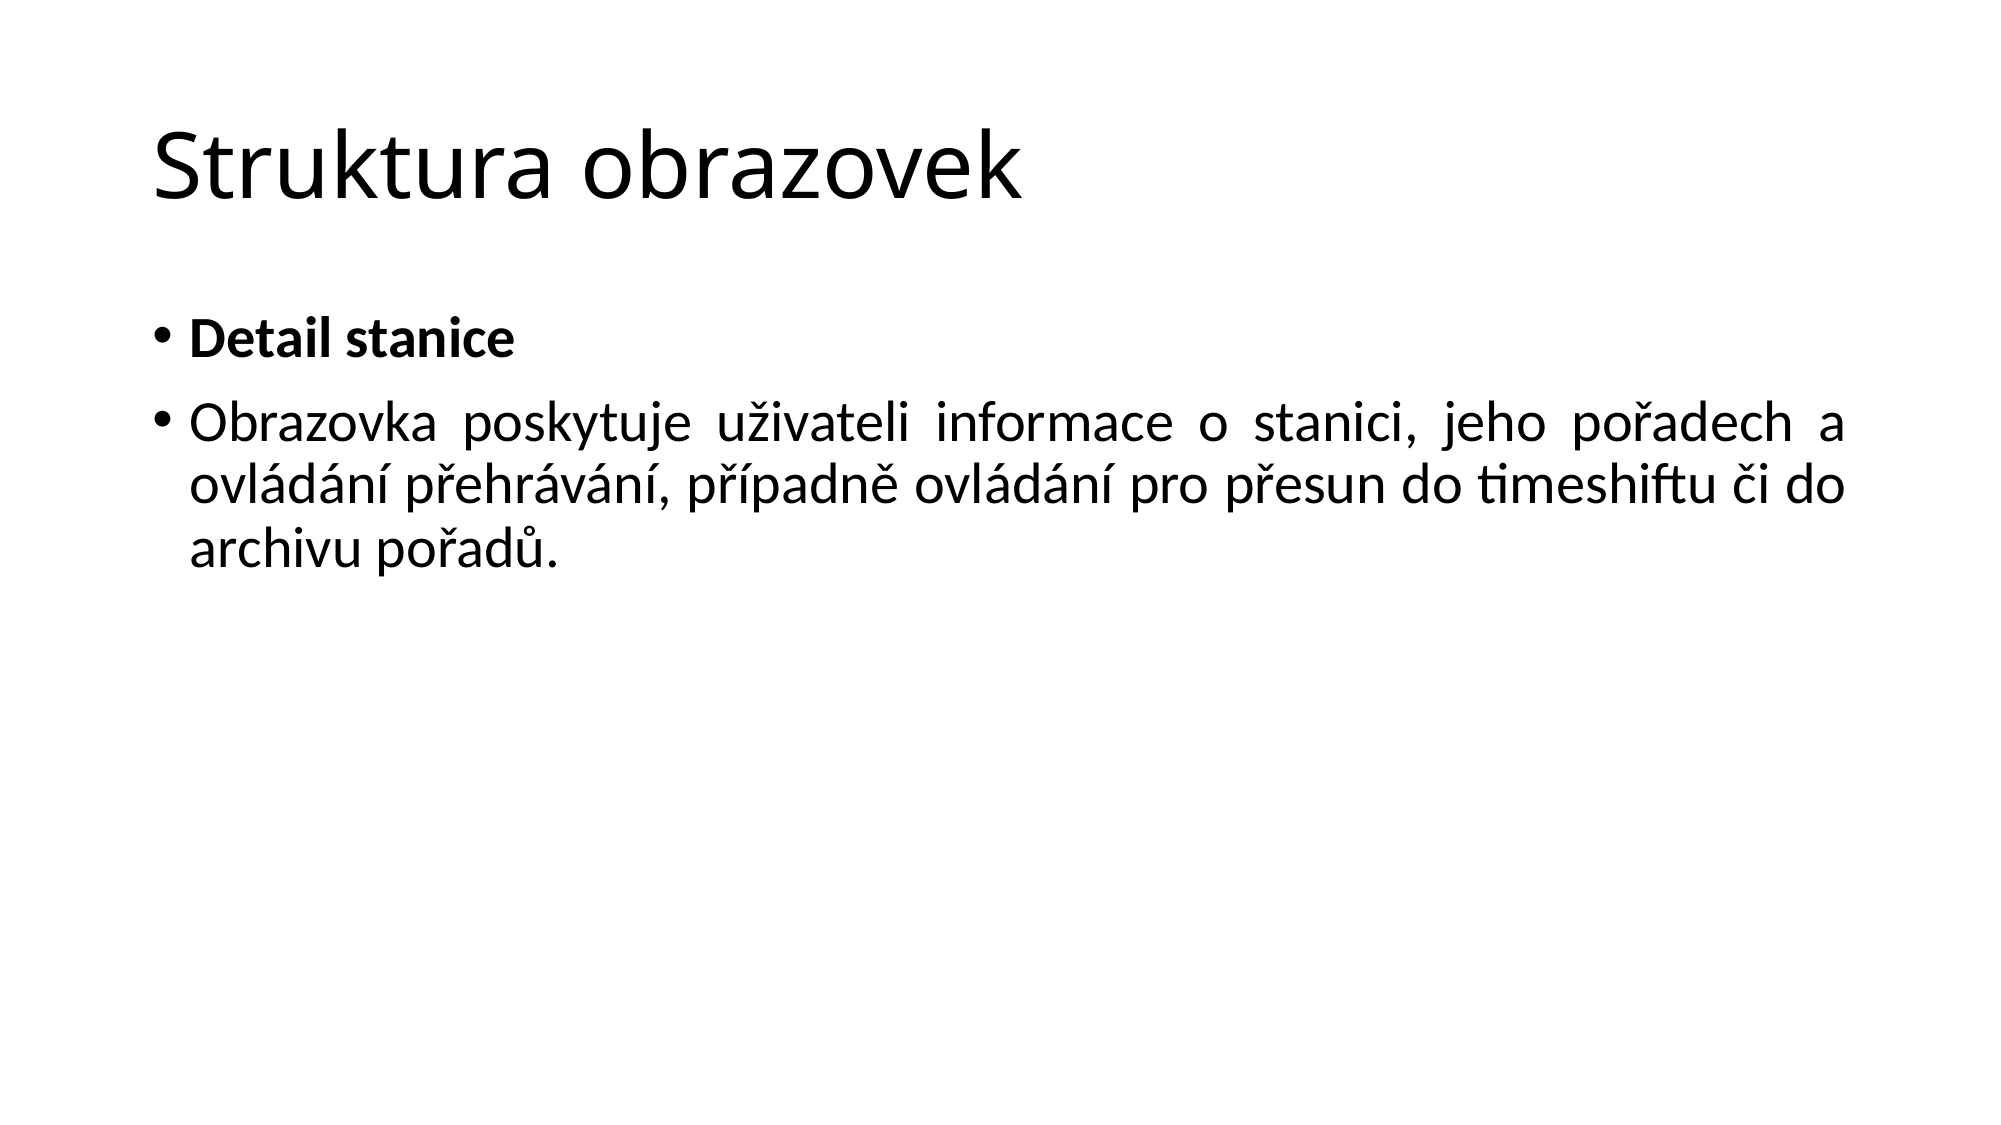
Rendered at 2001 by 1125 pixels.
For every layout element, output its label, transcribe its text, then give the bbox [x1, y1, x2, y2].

list Detail stanice Obrazovka poskytuje uživateli informace o stanici, jeho pořadech a ovládání přehrávání, případně ovládání pro přesun do timeshiftu či do archivu pořadů. [137, 299, 1863, 1014]
title Struktura obrazovek [137, 59, 1863, 278]
